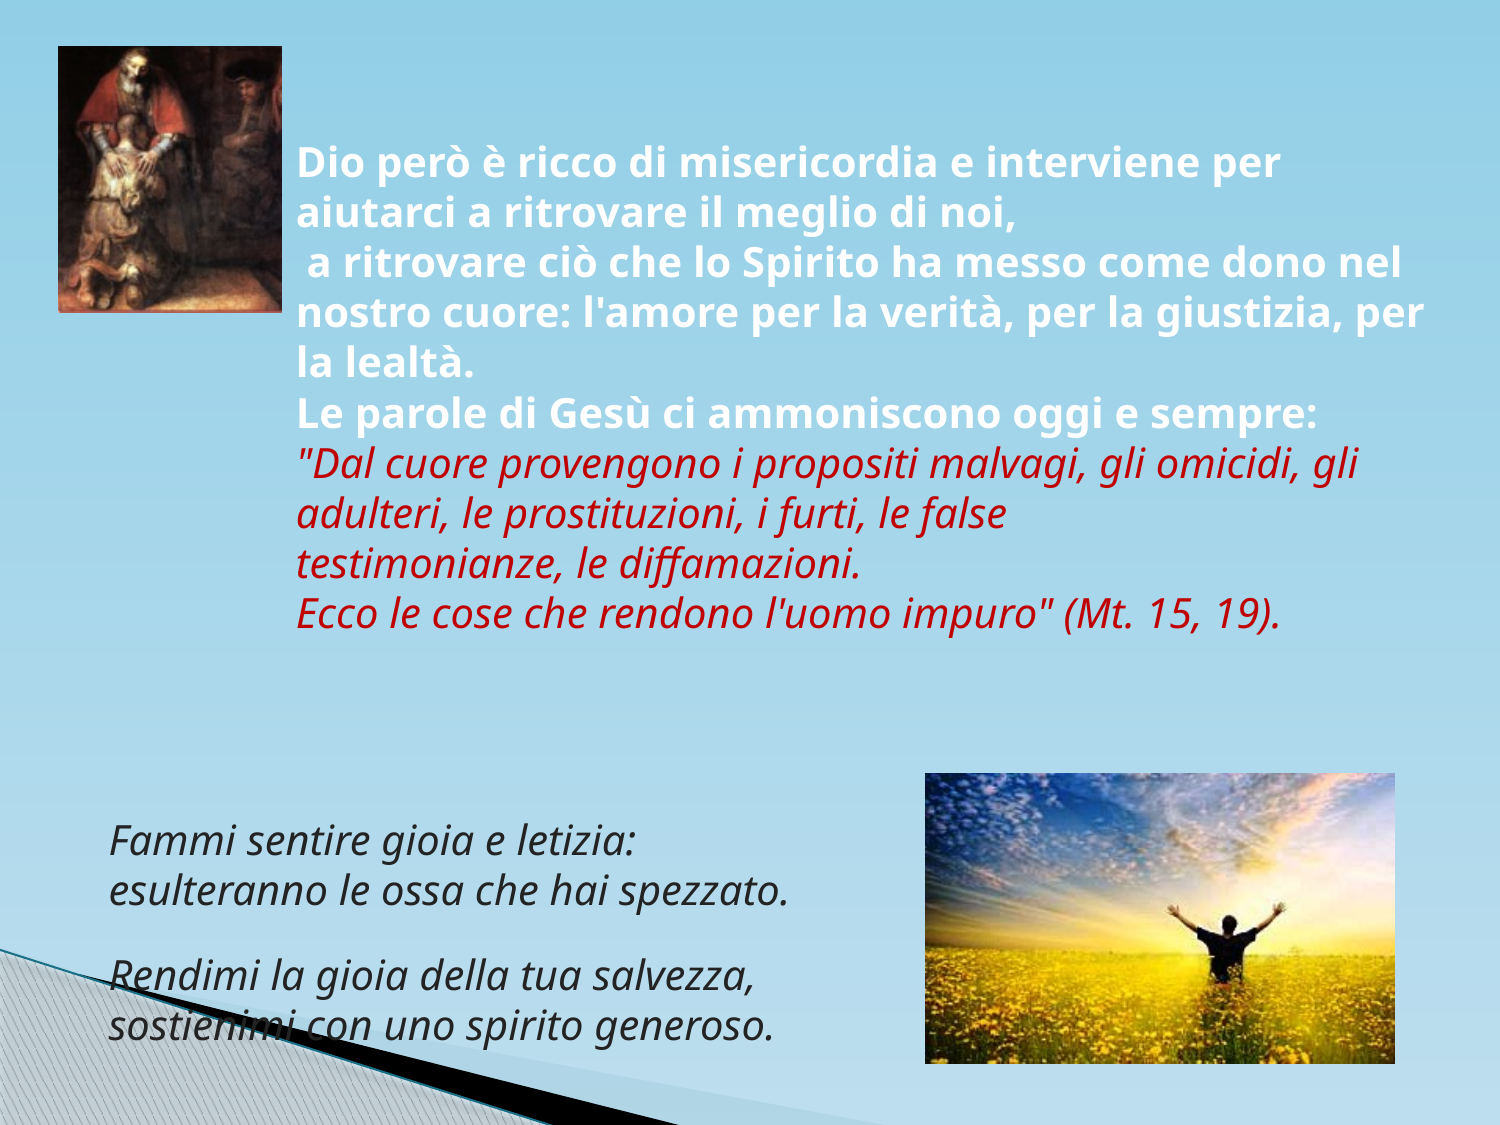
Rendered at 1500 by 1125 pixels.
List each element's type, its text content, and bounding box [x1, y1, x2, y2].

picture [925, 773, 1395, 1065]
text_box Dio però è ricco di misericordia e interviene per aiutarci a ritrovare il meglio di noi, a ritrovare ciò che lo Spirito ha messo come dono nel nostro cuore: l'amore per la verità, per la giustizia, per la lealtà. Le parole di Gesù ci ammoniscono oggi e sempre: "Dal cuore provengono i propositi malvagi, gli omicidi, gli adulteri, le prostituzioni, i furti, le false testimonianze, le diffamazioni. Ecco le cose che rendono l'uomo impuro" (Mt. 15, 19). [281, 128, 1465, 644]
picture [58, 46, 282, 313]
text_box Fammi sentire gioia e letizia: esulteranno le ossa che hai spezzato. Rendimi la gioia della tua salvezza, sostienimi con uno spirito generoso. [93, 761, 879, 1107]
